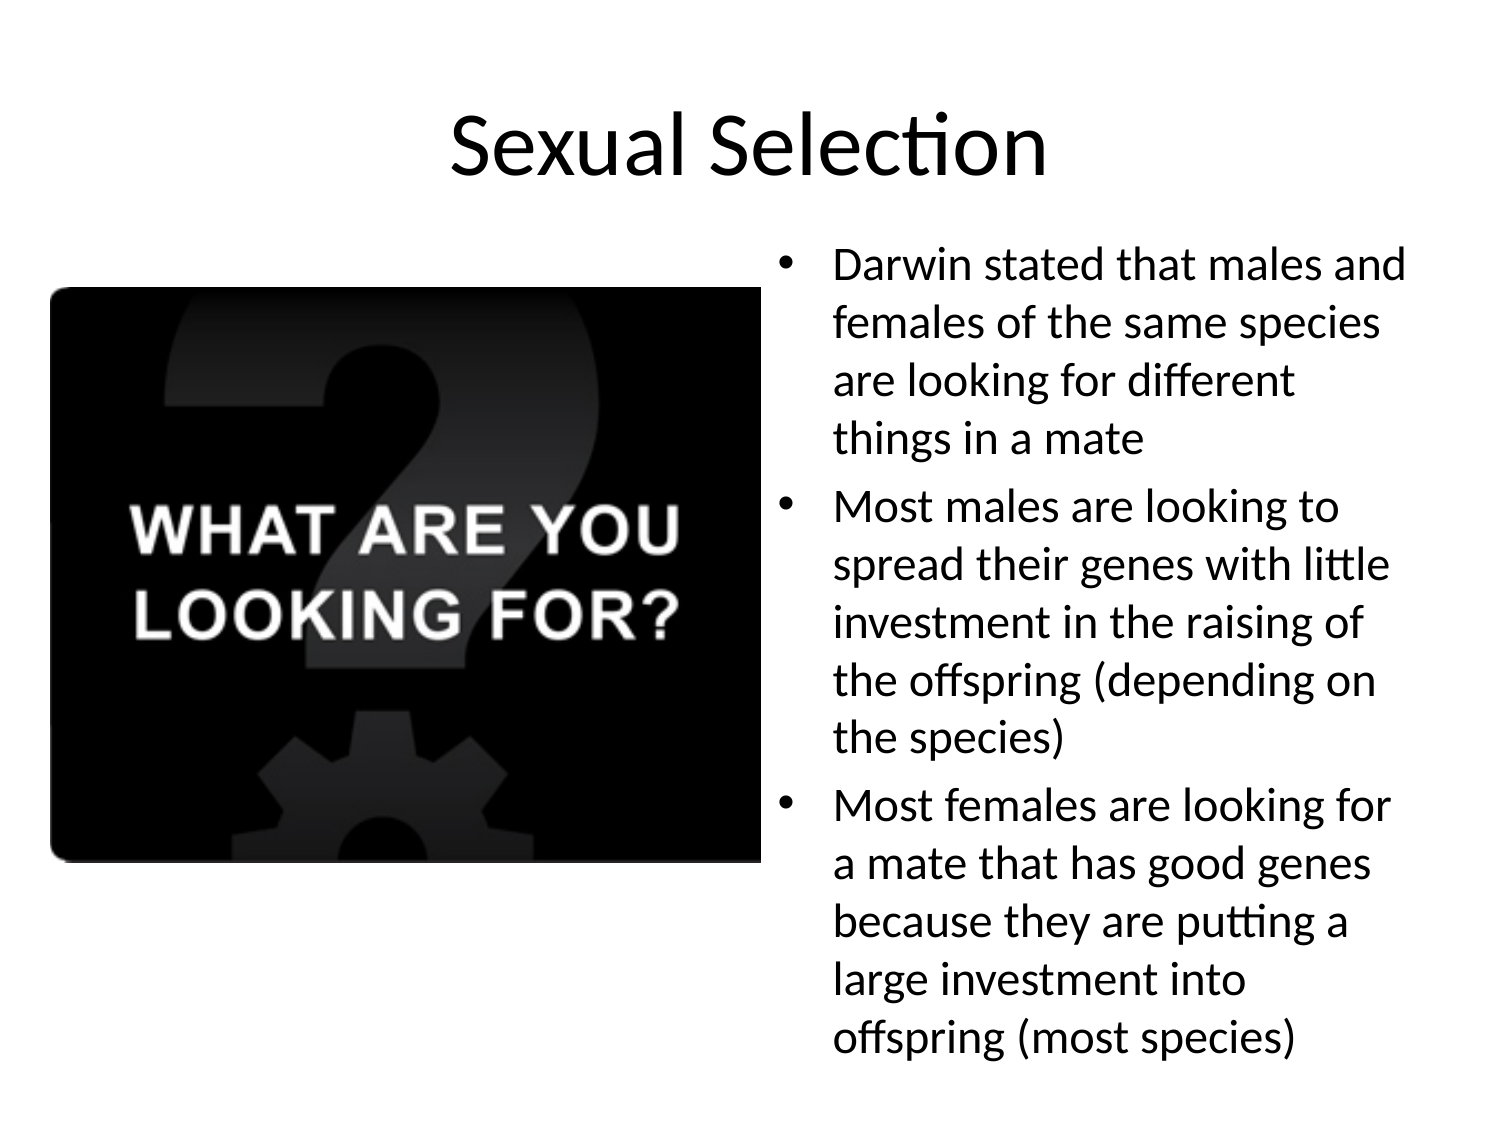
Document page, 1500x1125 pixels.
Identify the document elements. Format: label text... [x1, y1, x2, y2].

list Darwin stated that males and females of the same species are looking for different things in a mate Most males are looking to spread their genes with little investment in the raising of the offspring (depending on the species) Most females are looking for a mate that has good genes because they are putting a large investment into offspring (most species) [762, 224, 1425, 1088]
picture [49, 287, 761, 863]
title Sexual Selection [75, 45, 1425, 233]
